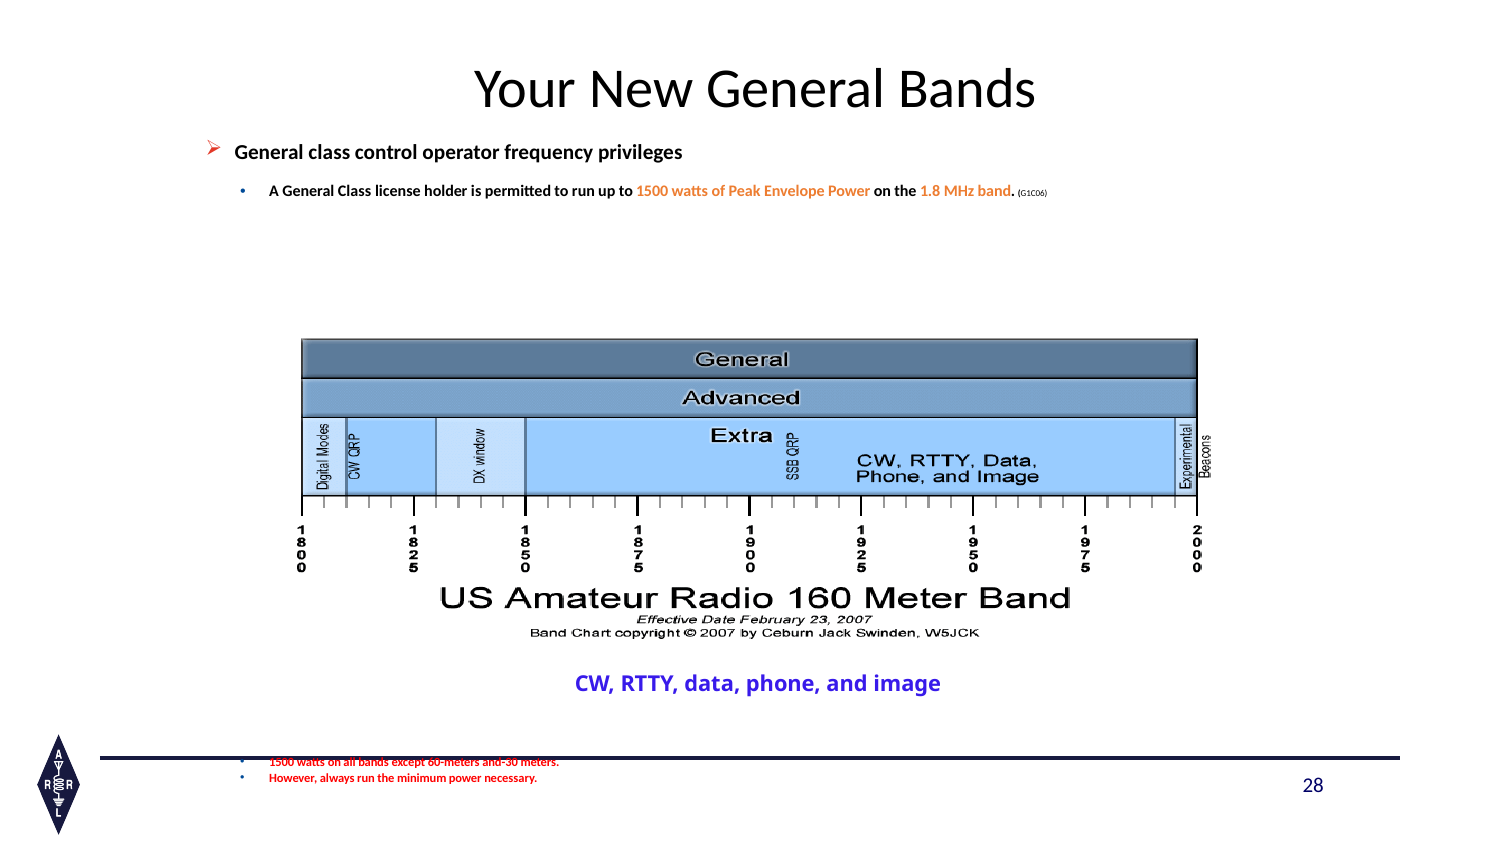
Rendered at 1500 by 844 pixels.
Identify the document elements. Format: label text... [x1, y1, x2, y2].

picture [291, 331, 1220, 644]
text_box CW, RTTY, data, phone, and image [447, 648, 1001, 703]
picture [37, 734, 80, 835]
title Your New General Bands [209, 53, 1302, 151]
list General class control operator frequency privileges A General Class license holder is permitted to run up to 1500 watts of Peak Envelope Power on the 1.8 MHz band. (G1C06) 1500 watts on all bands except 60-meters and-30 meters. However, always run the minimum power necessary. [205, 137, 1243, 796]
slide_number 28 [1302, 761, 1400, 807]
